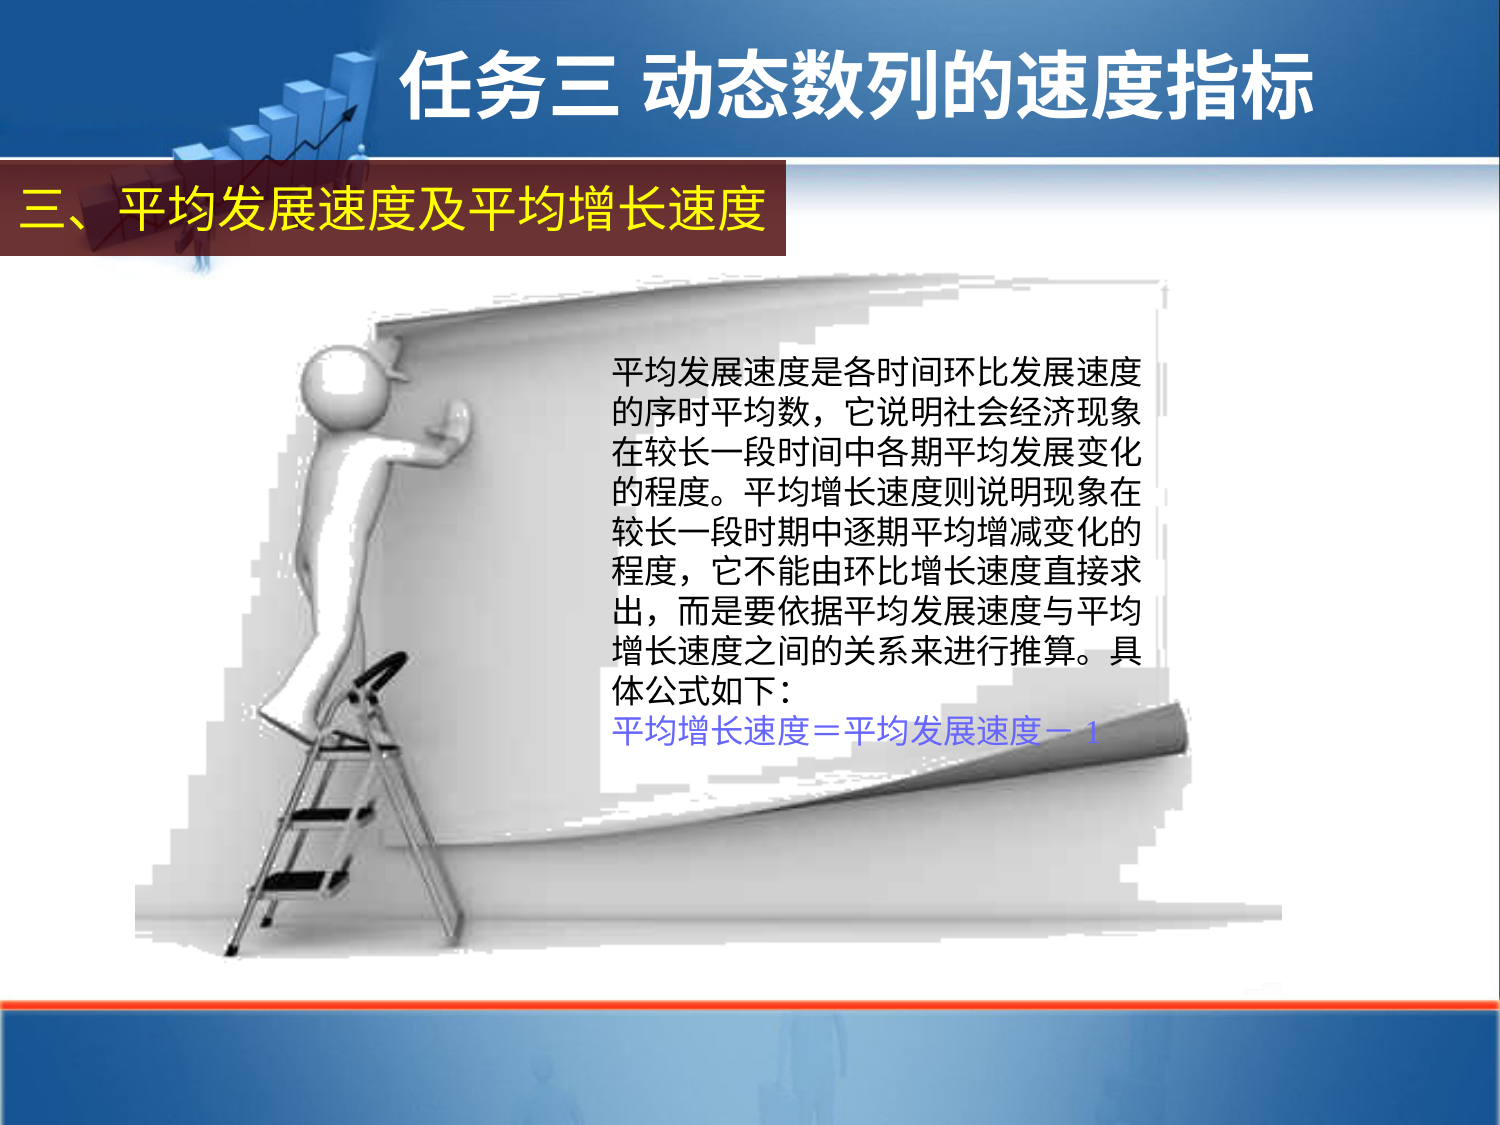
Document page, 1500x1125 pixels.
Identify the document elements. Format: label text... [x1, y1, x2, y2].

text_box 任务三 动态数列的速度指标 [383, 30, 1500, 136]
picture [0, 0, 1500, 1125]
text_box 三、平均发展速度及平均增长速度 [0, 160, 786, 256]
